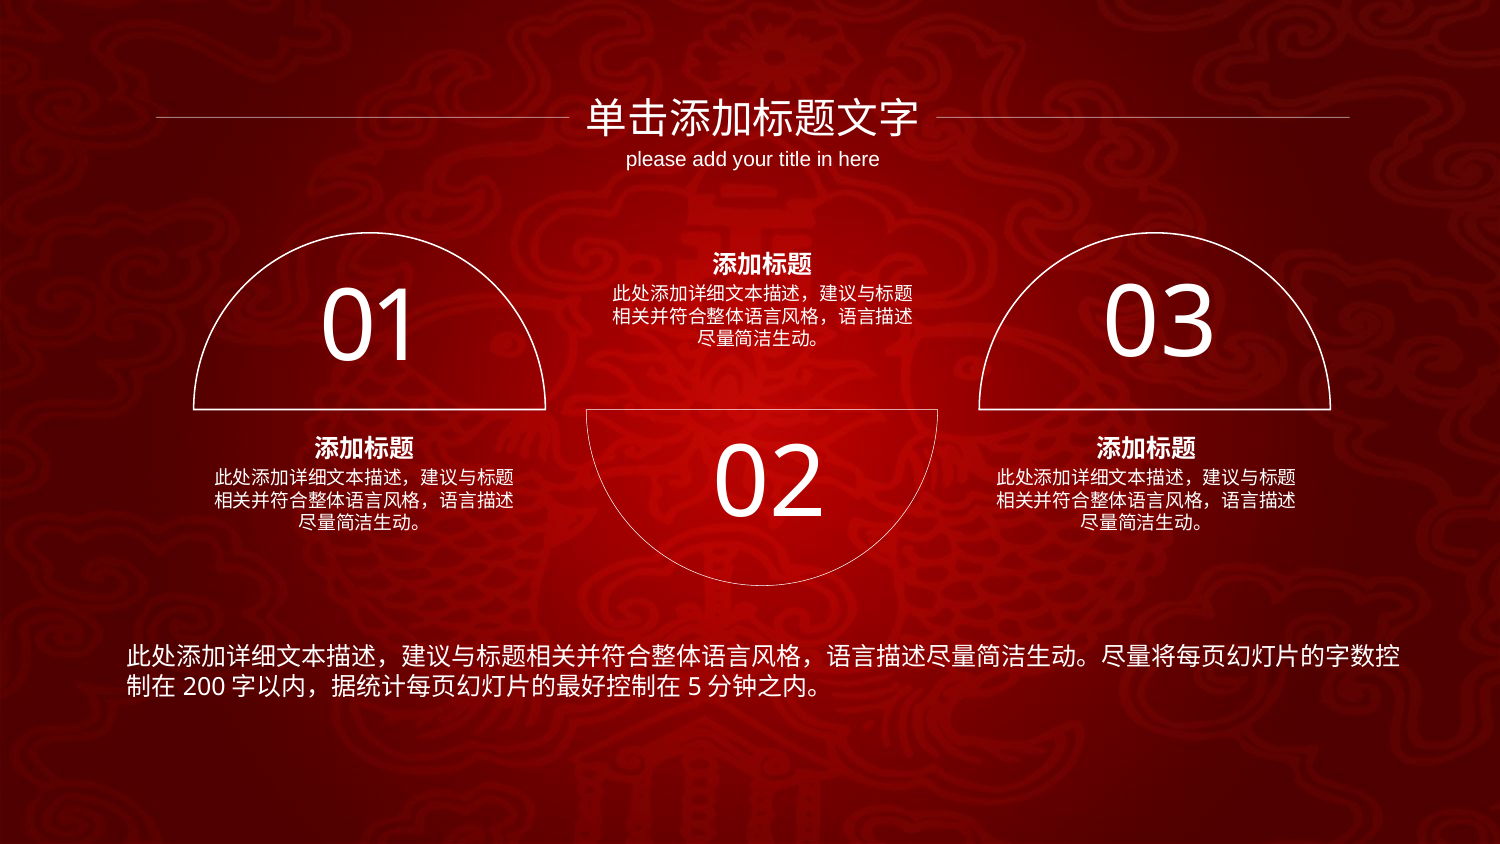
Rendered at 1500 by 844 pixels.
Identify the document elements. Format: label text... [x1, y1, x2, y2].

text_box 添加标题 此处添加详细文本描述，建议与标题相关并符合整体语言风格，语言描述尽量简洁生动。 [194, 424, 534, 575]
text_box 添加标题 此处添加详细文本描述，建议与标题相关并符合整体语言风格，语言描述尽量简洁生动。 [976, 424, 1316, 575]
text_box please add your title in here [610, 138, 895, 179]
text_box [979, 232, 1331, 410]
text_box 此处添加详细文本描述，建议与标题相关并符合整体语言风格，语言描述尽量简洁生动。尽量将每页幻灯片的字数控制在200字以内，据统计每页幻灯片的最好控制在5分钟之内。 [111, 632, 1424, 733]
picture [0, 0, 1500, 844]
text_box 单击添加标题文字 [570, 84, 935, 150]
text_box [193, 232, 546, 410]
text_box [586, 409, 938, 586]
text_box 添加标题 此处添加详细文本描述，建议与标题相关并符合整体语言风格，语言描述尽量简洁生动。 [593, 240, 933, 391]
